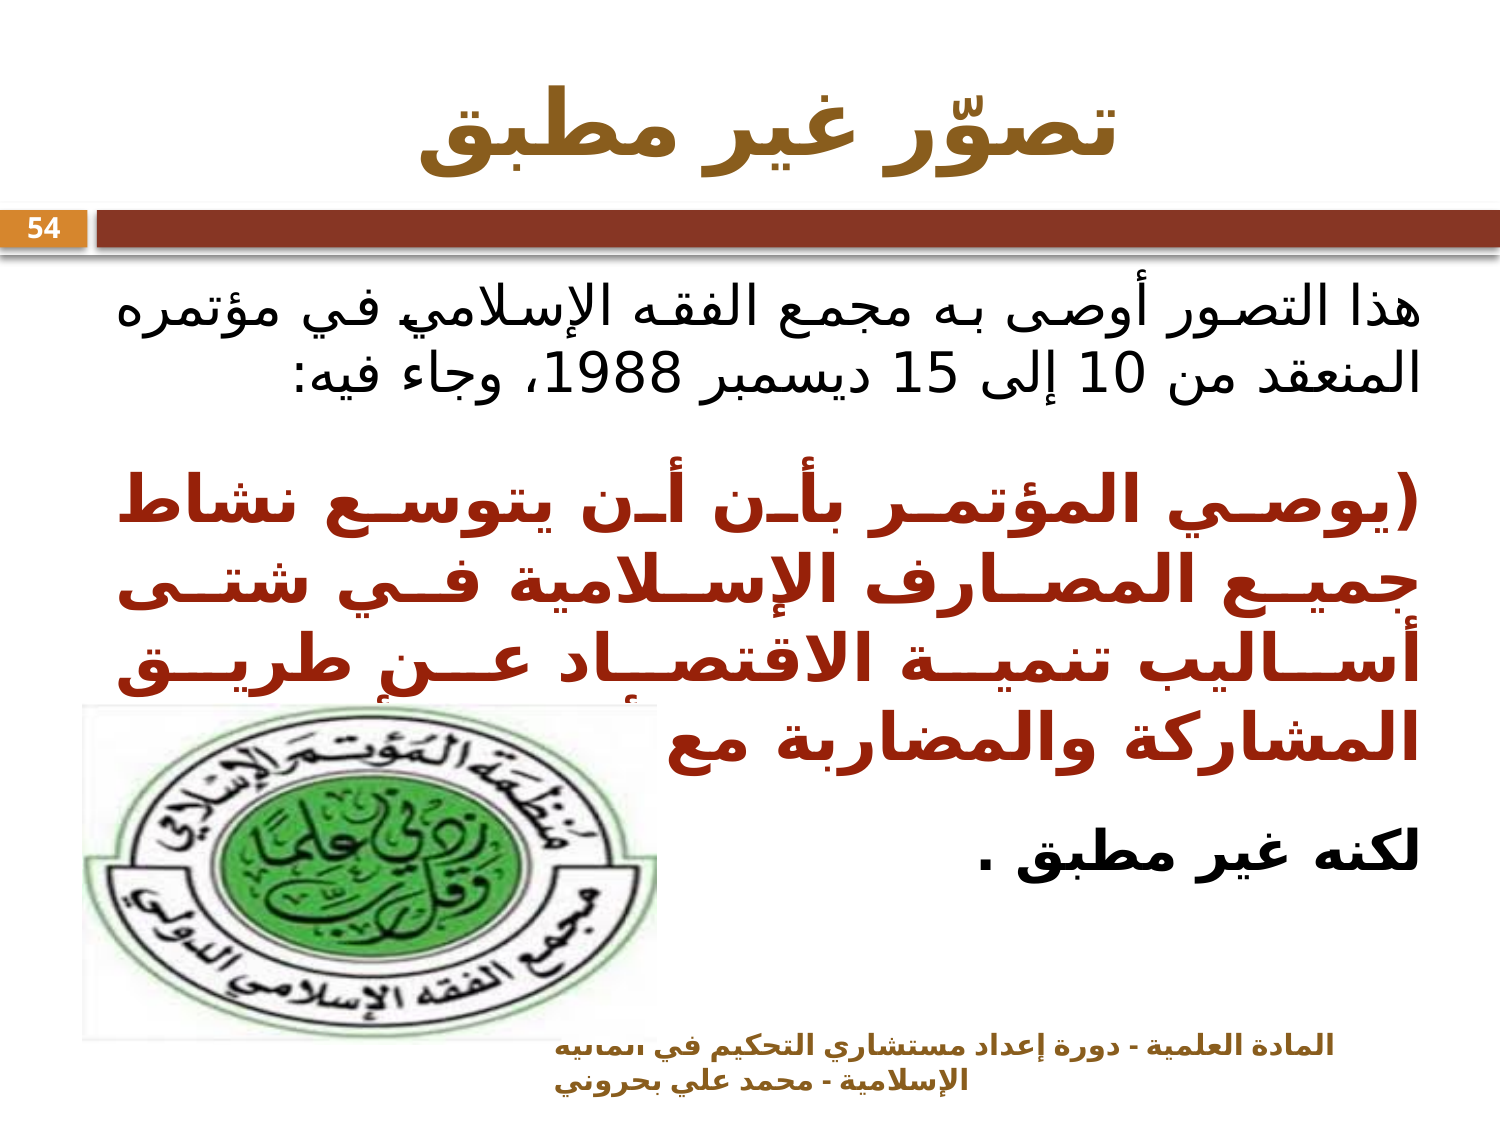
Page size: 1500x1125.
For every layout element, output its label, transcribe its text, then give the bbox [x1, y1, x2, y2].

footer المادة العلمية - دورة إعداد مستشاري التحكيم في المالية الإسلامية - محمد علي بحروني [539, 1031, 1429, 1092]
slide_number 54 [0, 208, 88, 249]
list هذا التصور أوصى به مجمع الفقه الإسلامي في مؤتمره المنعقد من 10 إلى 15 ديسمبر 1988، وجاء فيه: (يوصي المؤتمر بأن أن يتوسع نشاط جميع المصارف الإسلامية في شتى أساليب تنمية الاقتصاد عن طريق المشاركة والمضاربة مع أطراف أخرى) لكنه غير مطبق . [100, 262, 1438, 1000]
title تصوّر غير مطبق [100, 37, 1438, 200]
picture [81, 702, 657, 1045]
